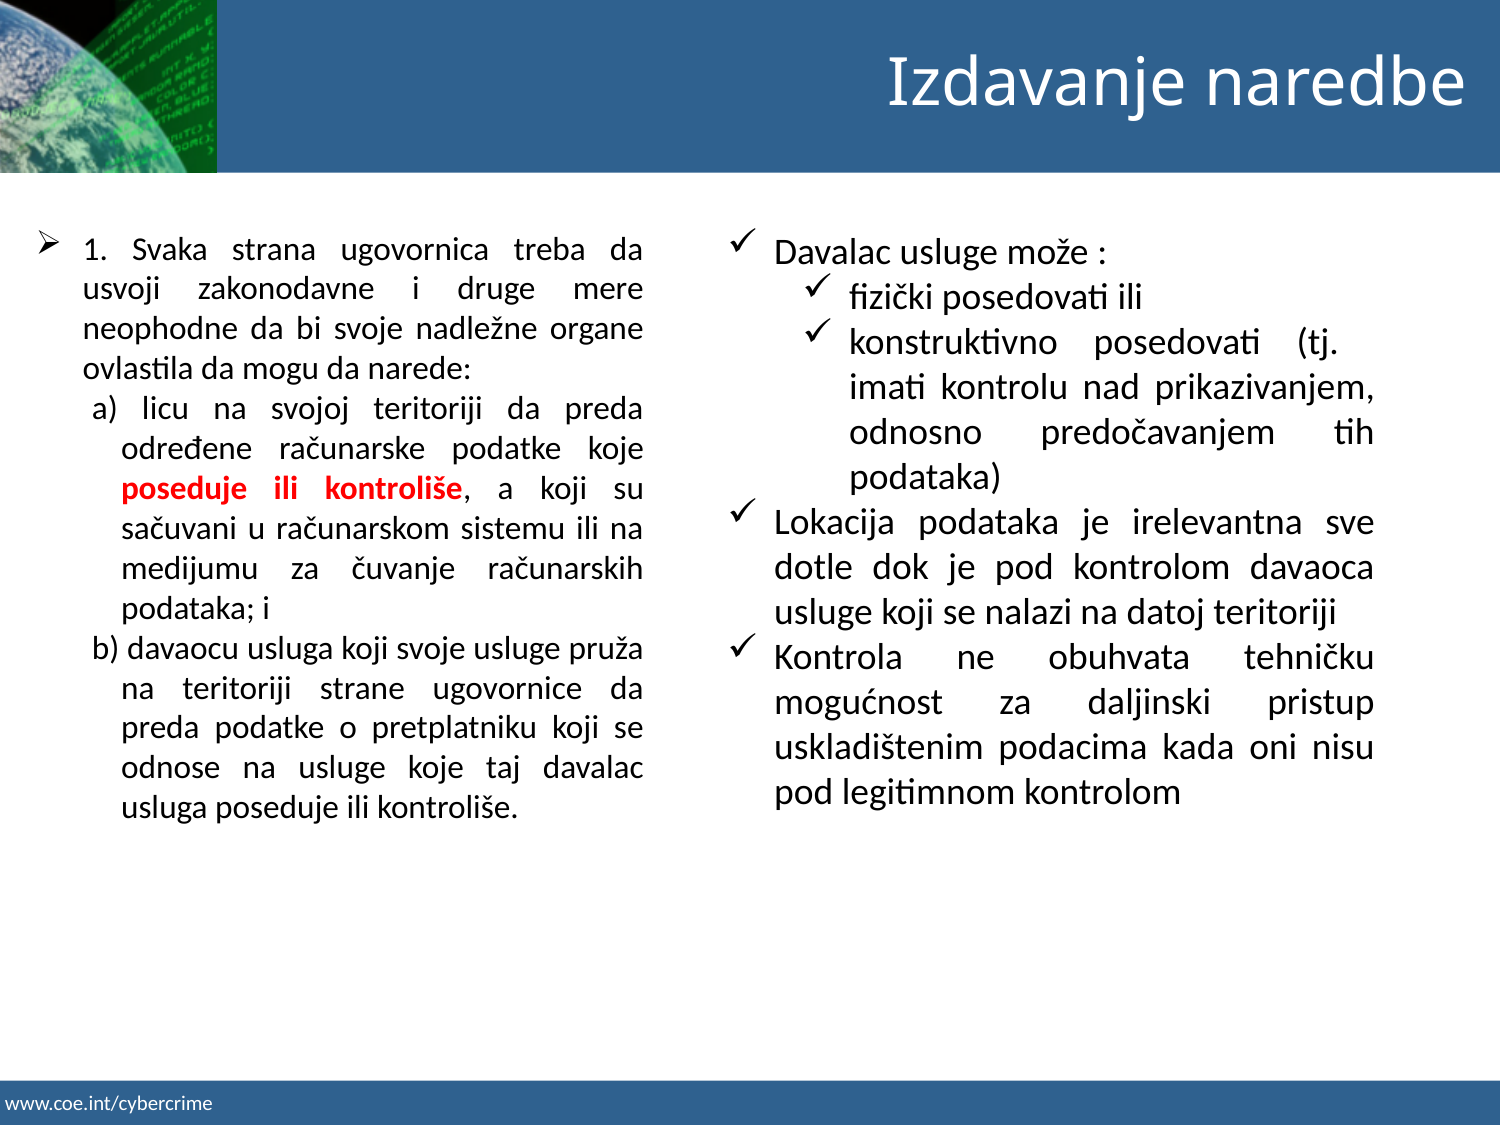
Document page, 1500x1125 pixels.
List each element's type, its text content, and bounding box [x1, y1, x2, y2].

text_box Davalac usluge može : fizički posedovati ili konstruktivno posedovati (tj. imati kontrolu nad prikazivanjem, odnosno predočavanjem tih podataka) Lokacija podataka je irelevantna sve dotle dok je pod kontrolom davaoca usluge koji se nalazi na datoj teritoriji Kontrola ne obuhvata tehničku mogućnost za daljinski pristup uskladištenim podacima kada oni nisu pod legitimnom kontrolom [712, 219, 1390, 819]
text_box 1. Svaka strana ugovornica treba da usvoji zakonodavne i druge mere neophodne da bi svoje nadležne organe ovlastila da mogu da narede: a) licu na svojoj teritoriji da preda određene računarske podatke koje poseduje ili kontroliše, a koji su sačuvani u računarskom sistemu ili na medijumu za čuvanje računarskih podataka; i b) davaocu usluga koji svoje usluge pruža na teritoriji strane ugovornice da preda podatke o pretplatniku koji se odnose na usluge koje taj davalac usluga poseduje ili kontroliše. [21, 219, 660, 833]
picture [0, 0, 217, 173]
text_box Izdavanje naredbe [230, 31, 1483, 126]
